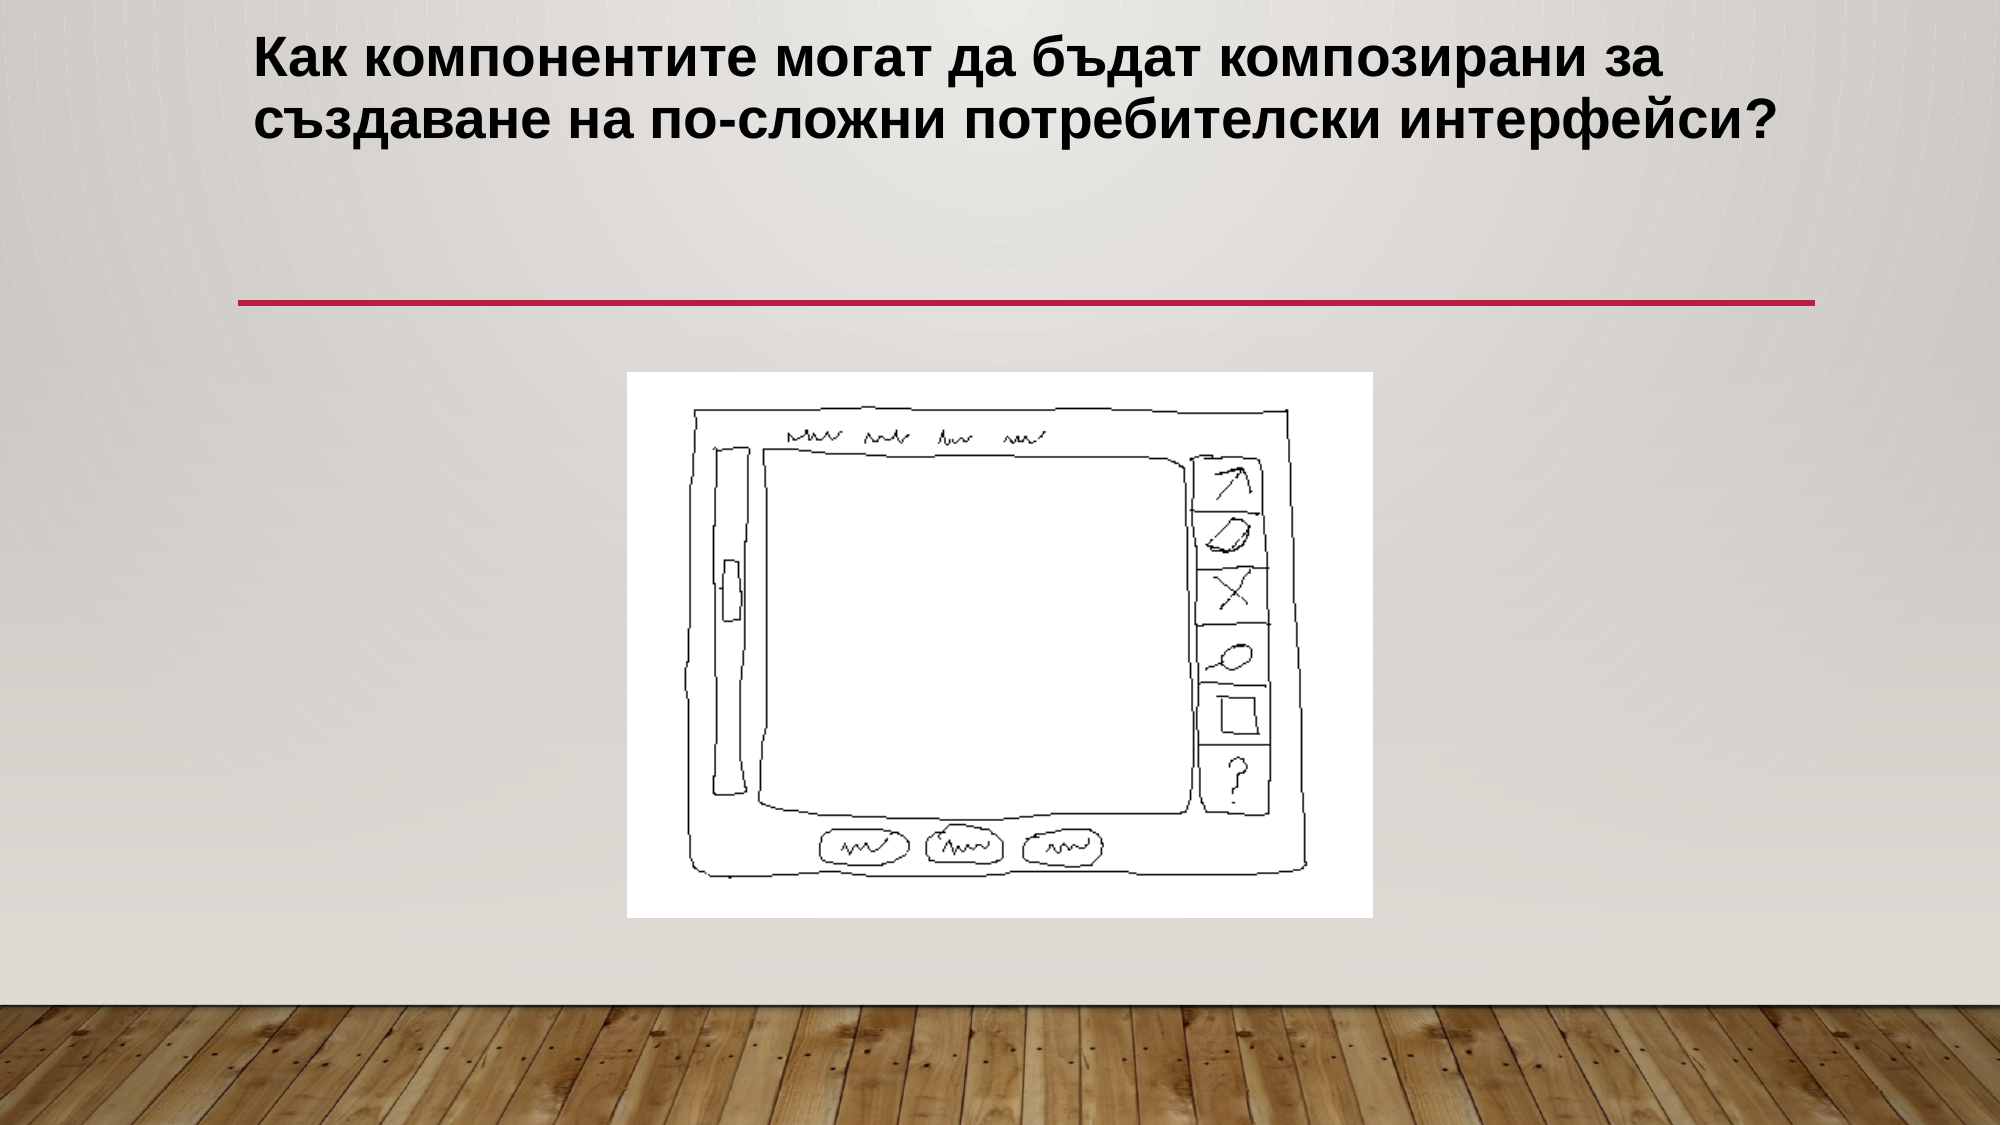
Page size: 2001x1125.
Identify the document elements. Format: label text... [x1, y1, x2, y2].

picture [627, 372, 1373, 918]
title Как компонентите могат да бъдат композирани за създаване на по-сложни потребителски интерфейси? [238, 20, 1814, 193]
picture [0, 1005, 2000, 1125]
